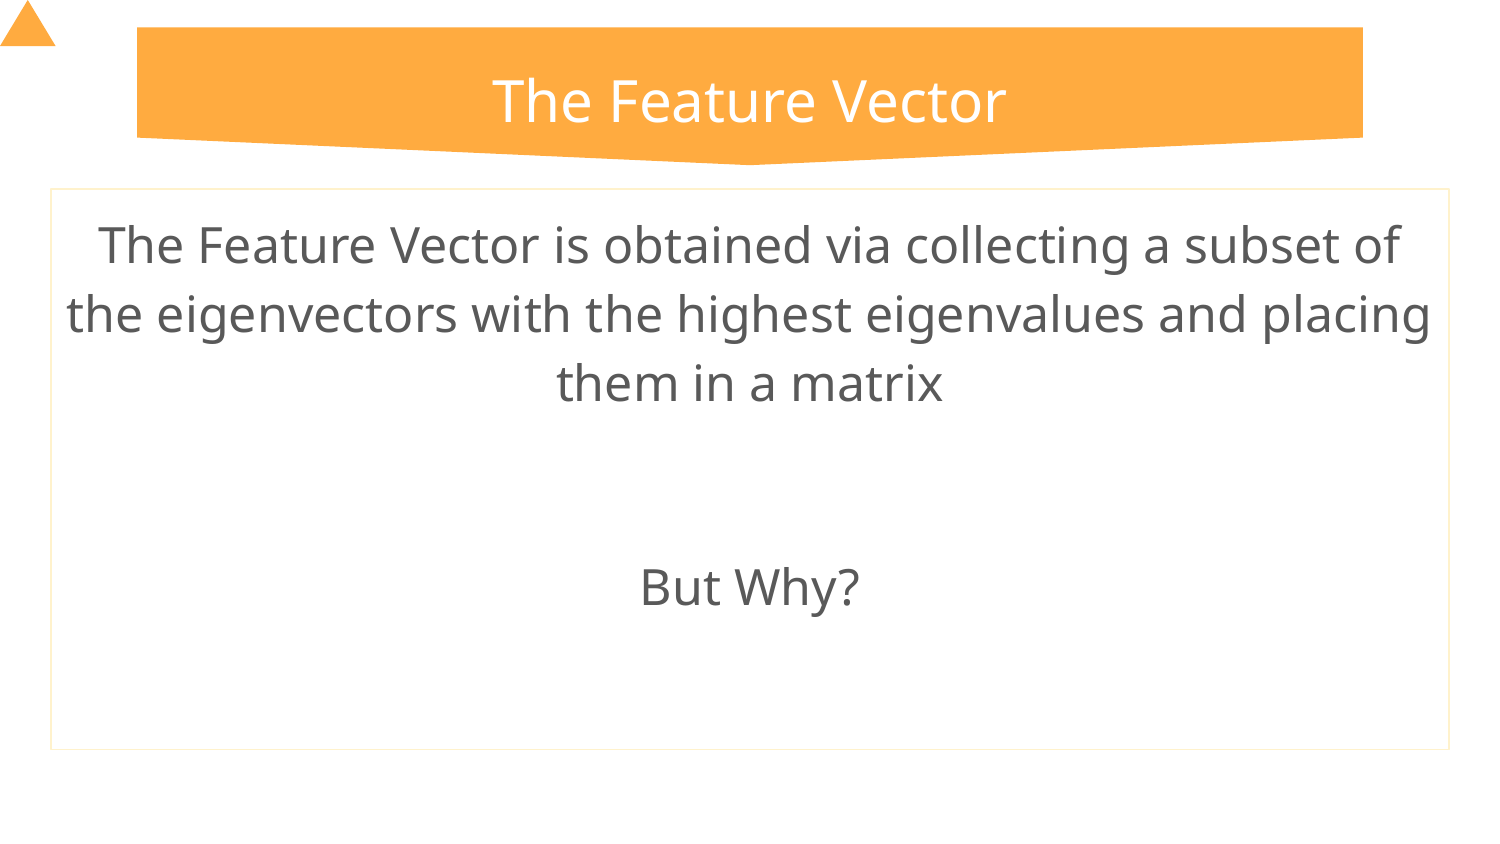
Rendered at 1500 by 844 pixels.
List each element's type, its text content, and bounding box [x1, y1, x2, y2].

title The Feature Vector [51, 49, 1449, 144]
text_box [279, 144, 1221, 166]
text_box [137, 27, 1363, 49]
text_box [0, 0, 56, 47]
list The Feature Vector is obtained via collecting a subset of the eigenvectors with the highest eigenvalues and placing them in a matrix But Why? [51, 189, 1449, 750]
